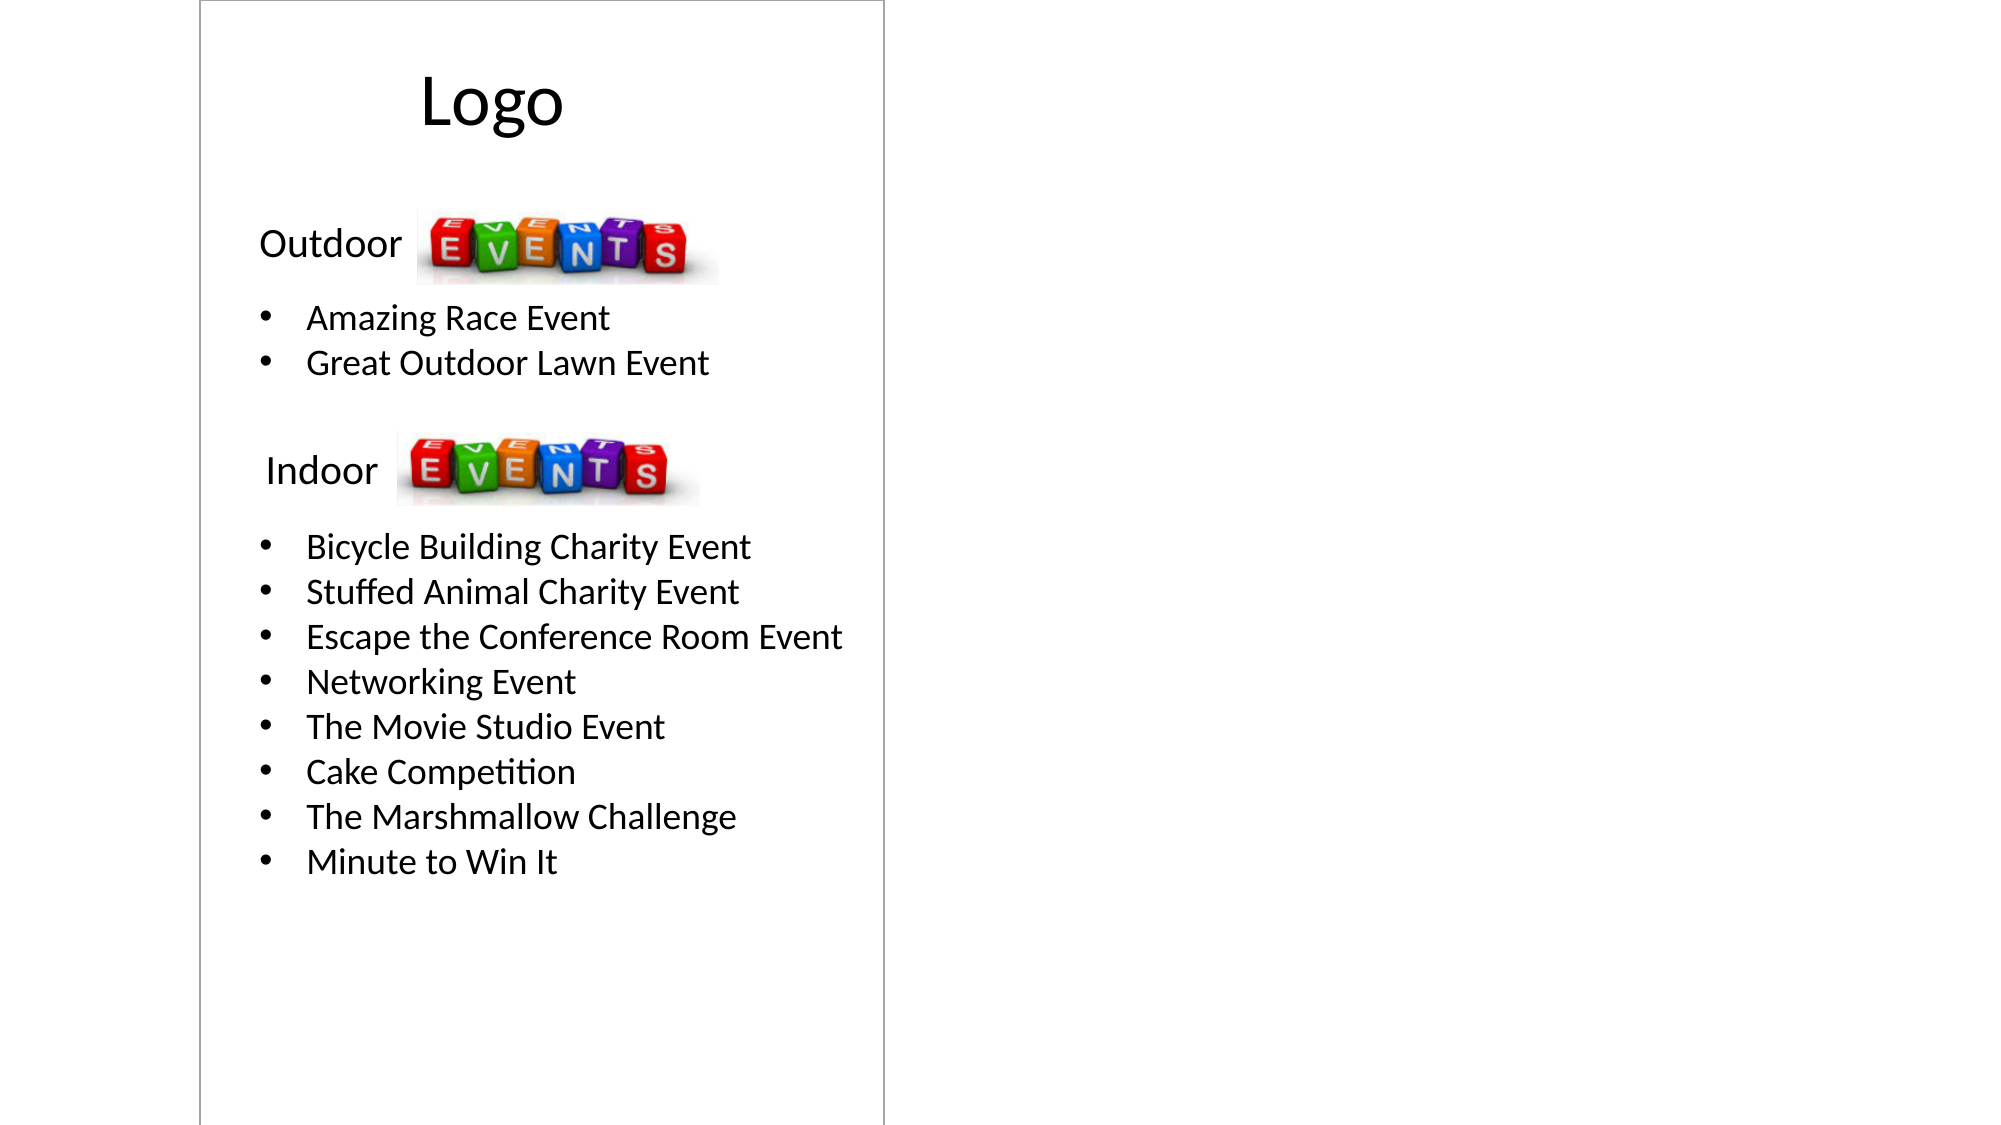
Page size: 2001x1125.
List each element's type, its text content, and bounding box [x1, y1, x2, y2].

picture [415, 209, 720, 286]
text_box Amazing Race Event Great Outdoor Lawn Event [244, 285, 1020, 436]
text_box Logo [300, 42, 685, 148]
text_box Outdoor [244, 208, 679, 274]
text_box Indoor [250, 435, 396, 501]
picture [396, 430, 701, 507]
text_box [199, 0, 885, 1125]
text_box Bicycle Building Charity Event Stuffed Animal Charity Event Escape the Conference Room Event Networking Event The Movie Studio Event Cake Competition The Marshmallow Challenge Minute to Win It [244, 514, 970, 934]
